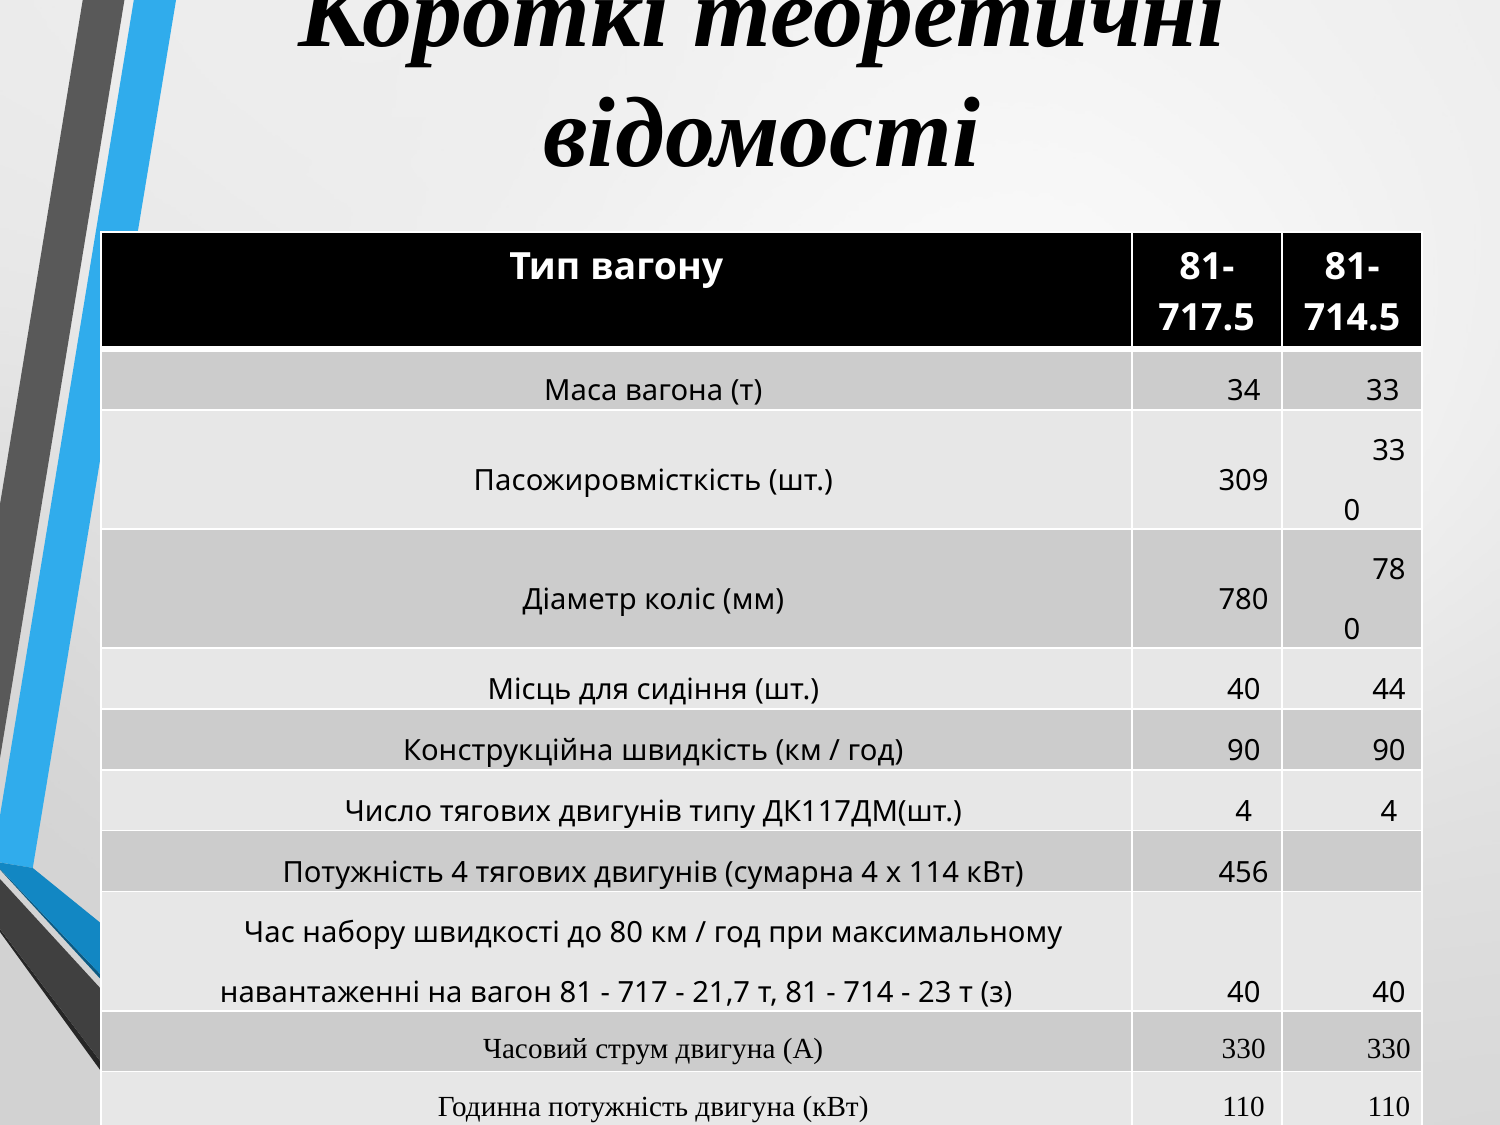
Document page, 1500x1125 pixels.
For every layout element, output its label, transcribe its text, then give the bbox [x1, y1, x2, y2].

table_cell 4 [1133, 771, 1281, 830]
table_cell Діаметр коліс (мм) [102, 530, 1131, 647]
table_cell 780 [1133, 530, 1281, 647]
table_header Тип вагону [102, 233, 1131, 346]
table_cell 110 [1133, 1072, 1281, 1125]
table_cell Маса вагона (т) [102, 352, 1131, 409]
table_cell 330 [1283, 1012, 1421, 1071]
table_header 81-717.5 [1133, 233, 1281, 346]
table_cell 330 [1283, 411, 1421, 528]
table_cell Потужність 4 тягових двигунів (сумарна 4 х 114 кВт) [102, 831, 1131, 891]
table_cell Часовий струм двигуна (А) [102, 1012, 1131, 1071]
table_cell Час набору швидкості до 80 км / год при максимальному навантаженні на вагон 81 - 717 - 21,7 т, 81 - 714 - 23 т (з) [102, 892, 1131, 1010]
table_cell Годинна потужність двигуна (кВт) [102, 1072, 1131, 1125]
table_cell 33 [1283, 352, 1421, 409]
table_cell Пасожировмісткість (шт.) [102, 411, 1131, 528]
table_cell 110 [1283, 1072, 1421, 1125]
table_header 81-714.5 [1283, 233, 1421, 346]
table_cell 330 [1133, 1012, 1281, 1071]
title Короткі теоретичні відомості [76, 0, 1447, 173]
table_cell 40 [1133, 649, 1281, 708]
table_cell 44 [1283, 649, 1421, 708]
table_cell 90 [1283, 710, 1421, 769]
table_cell Місць для сидіння (шт.) [102, 649, 1131, 708]
table_cell 40 [1283, 892, 1421, 1010]
table_cell Конструкційна швидкість (км / год) [102, 710, 1131, 769]
table_cell 780 [1283, 530, 1421, 647]
table_cell Число тягових двигунів типу ДК117ДМ(шт.) [102, 771, 1131, 830]
table_cell 309 [1133, 411, 1281, 528]
table_cell 40 [1133, 892, 1281, 1010]
table_cell 34 [1133, 352, 1281, 409]
table_cell 90 [1133, 710, 1281, 769]
table_cell 4 [1283, 771, 1421, 830]
table_cell [1283, 831, 1421, 891]
table_cell 456 [1133, 831, 1281, 891]
